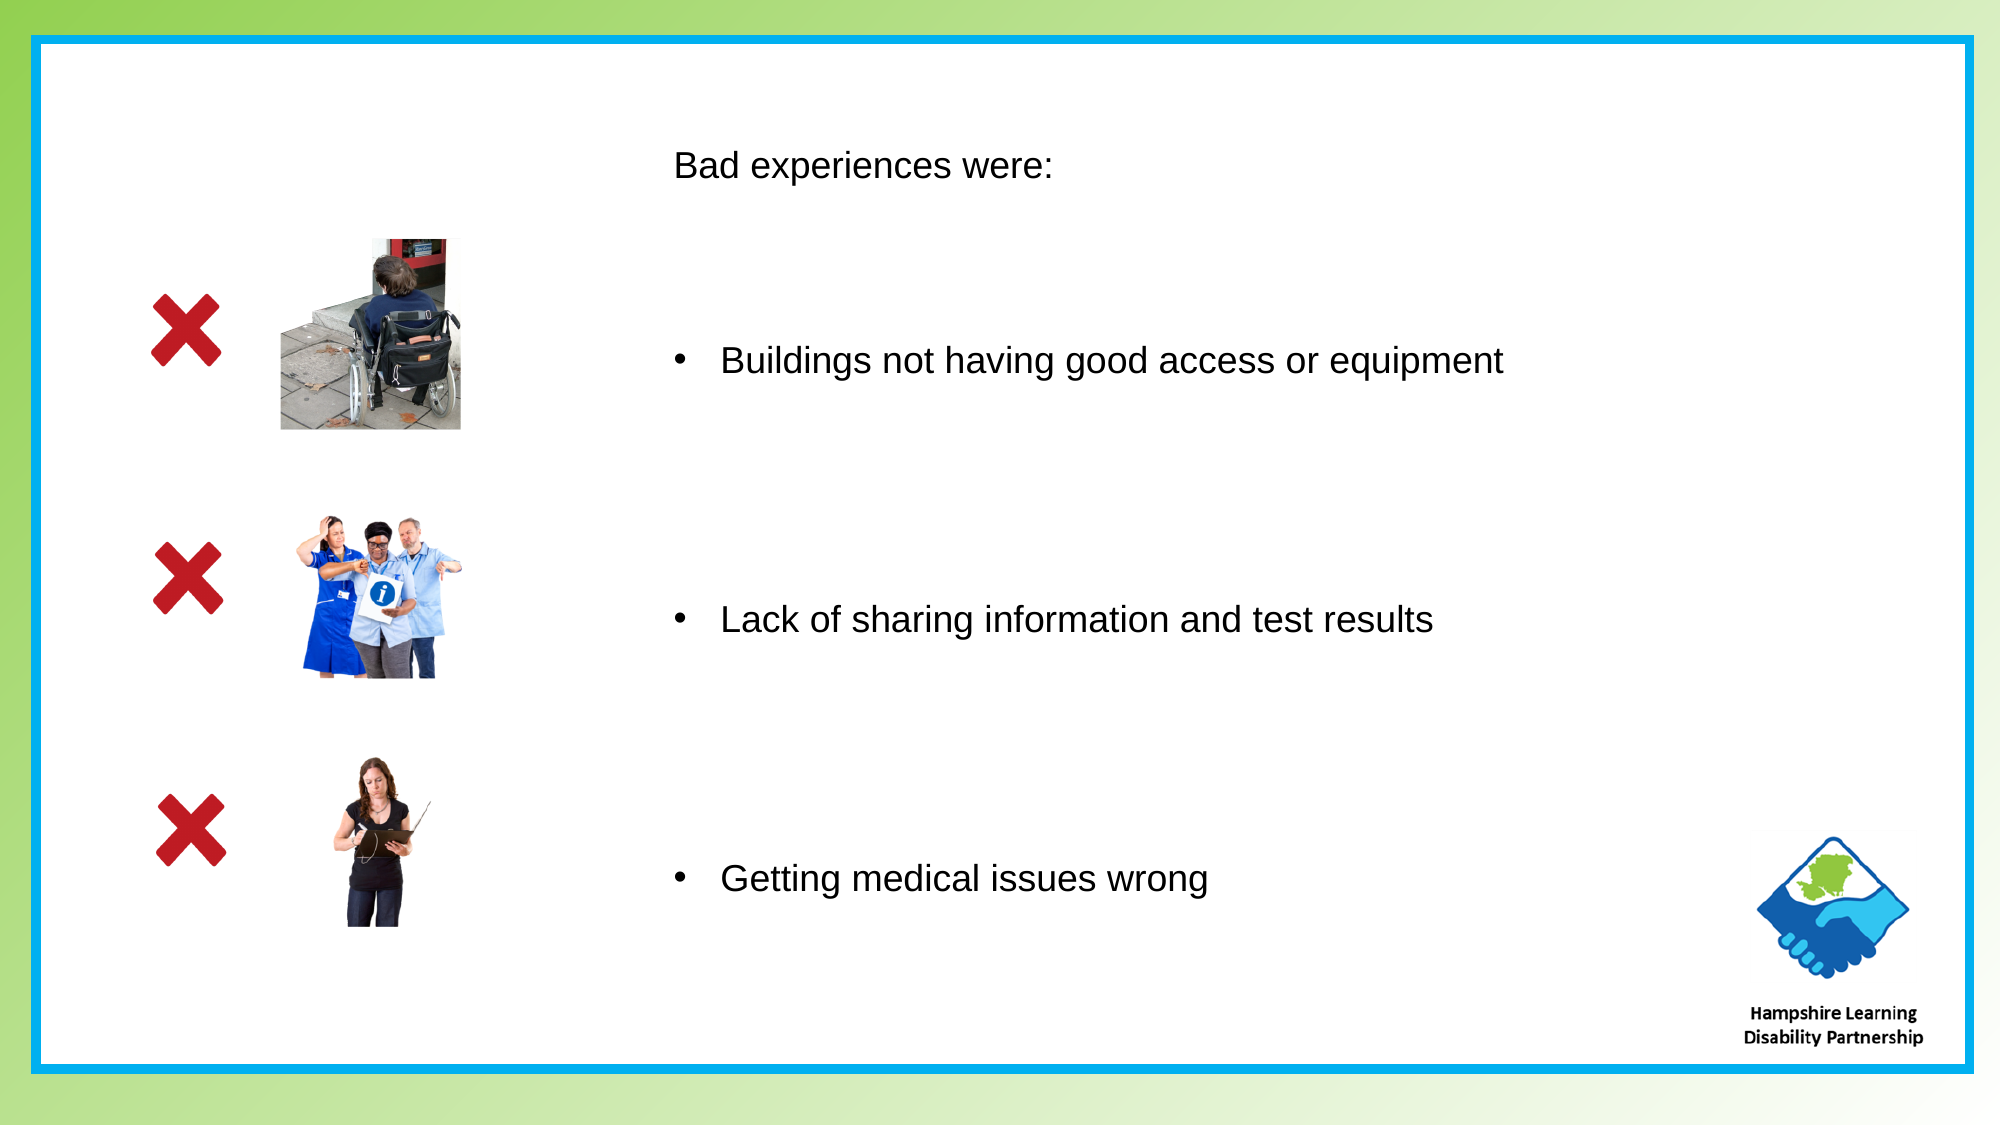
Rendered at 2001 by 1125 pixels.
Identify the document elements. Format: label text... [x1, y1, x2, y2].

picture [269, 232, 472, 436]
picture [148, 292, 224, 369]
picture [150, 540, 226, 616]
text_box [35, 38, 1970, 1070]
picture [294, 508, 468, 682]
picture [294, 754, 468, 927]
text_box Bad experiences were: Buildings not having good access or equipment Lack of sharing information and test results Getting medical issues wrong [658, 130, 1686, 1033]
picture [153, 792, 229, 868]
picture [1703, 830, 1964, 1061]
